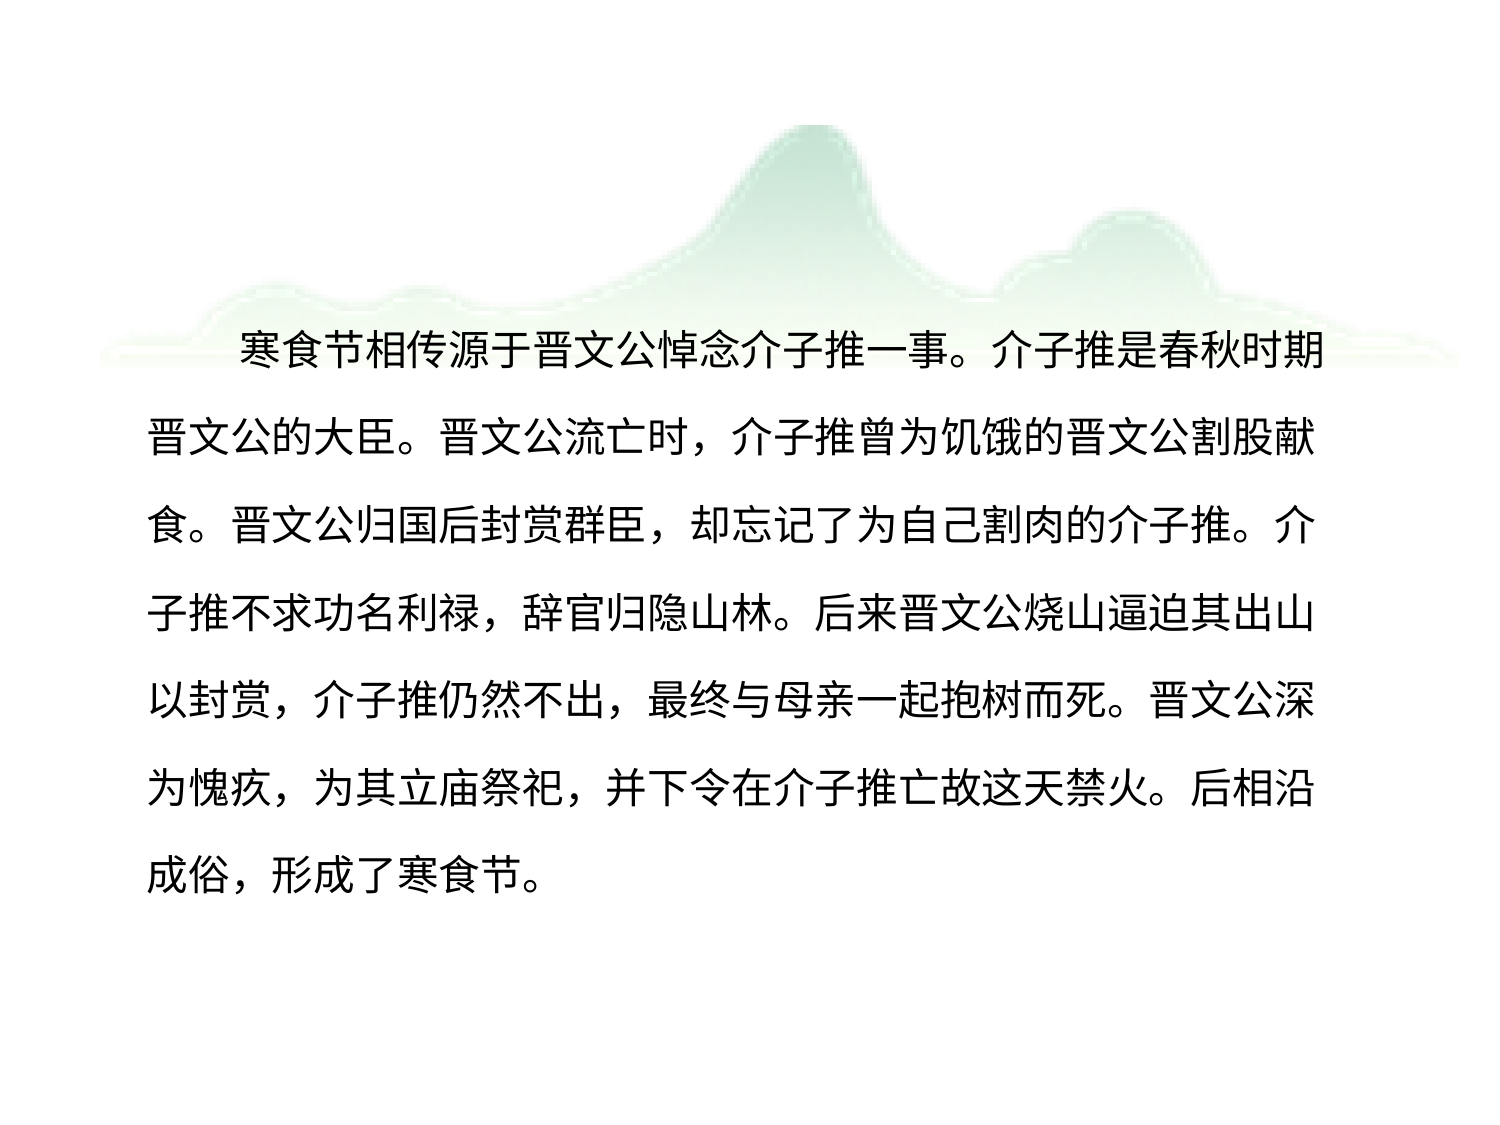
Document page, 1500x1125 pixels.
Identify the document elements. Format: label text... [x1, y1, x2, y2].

text_box 寒食节相传源于晋文公悼念介子推一事。介子推是春秋时期晋文公的大臣。晋文公流亡时，介子推曾为饥饿的晋文公割股献食。晋文公归国后封赏群臣，却忘记了为自己割肉的介子推。介子推不求功名利禄，辞官归隐山林。后来晋文公烧山逼迫其出山以封赏，介子推仍然不出，最终与母亲一起抱树而死。晋文公深为愧疚，为其立庙祭祀，并下令在介子推亡故这天禁火。后相沿成俗，形成了寒食节。 [131, 377, 1349, 907]
picture [100, 125, 1459, 369]
